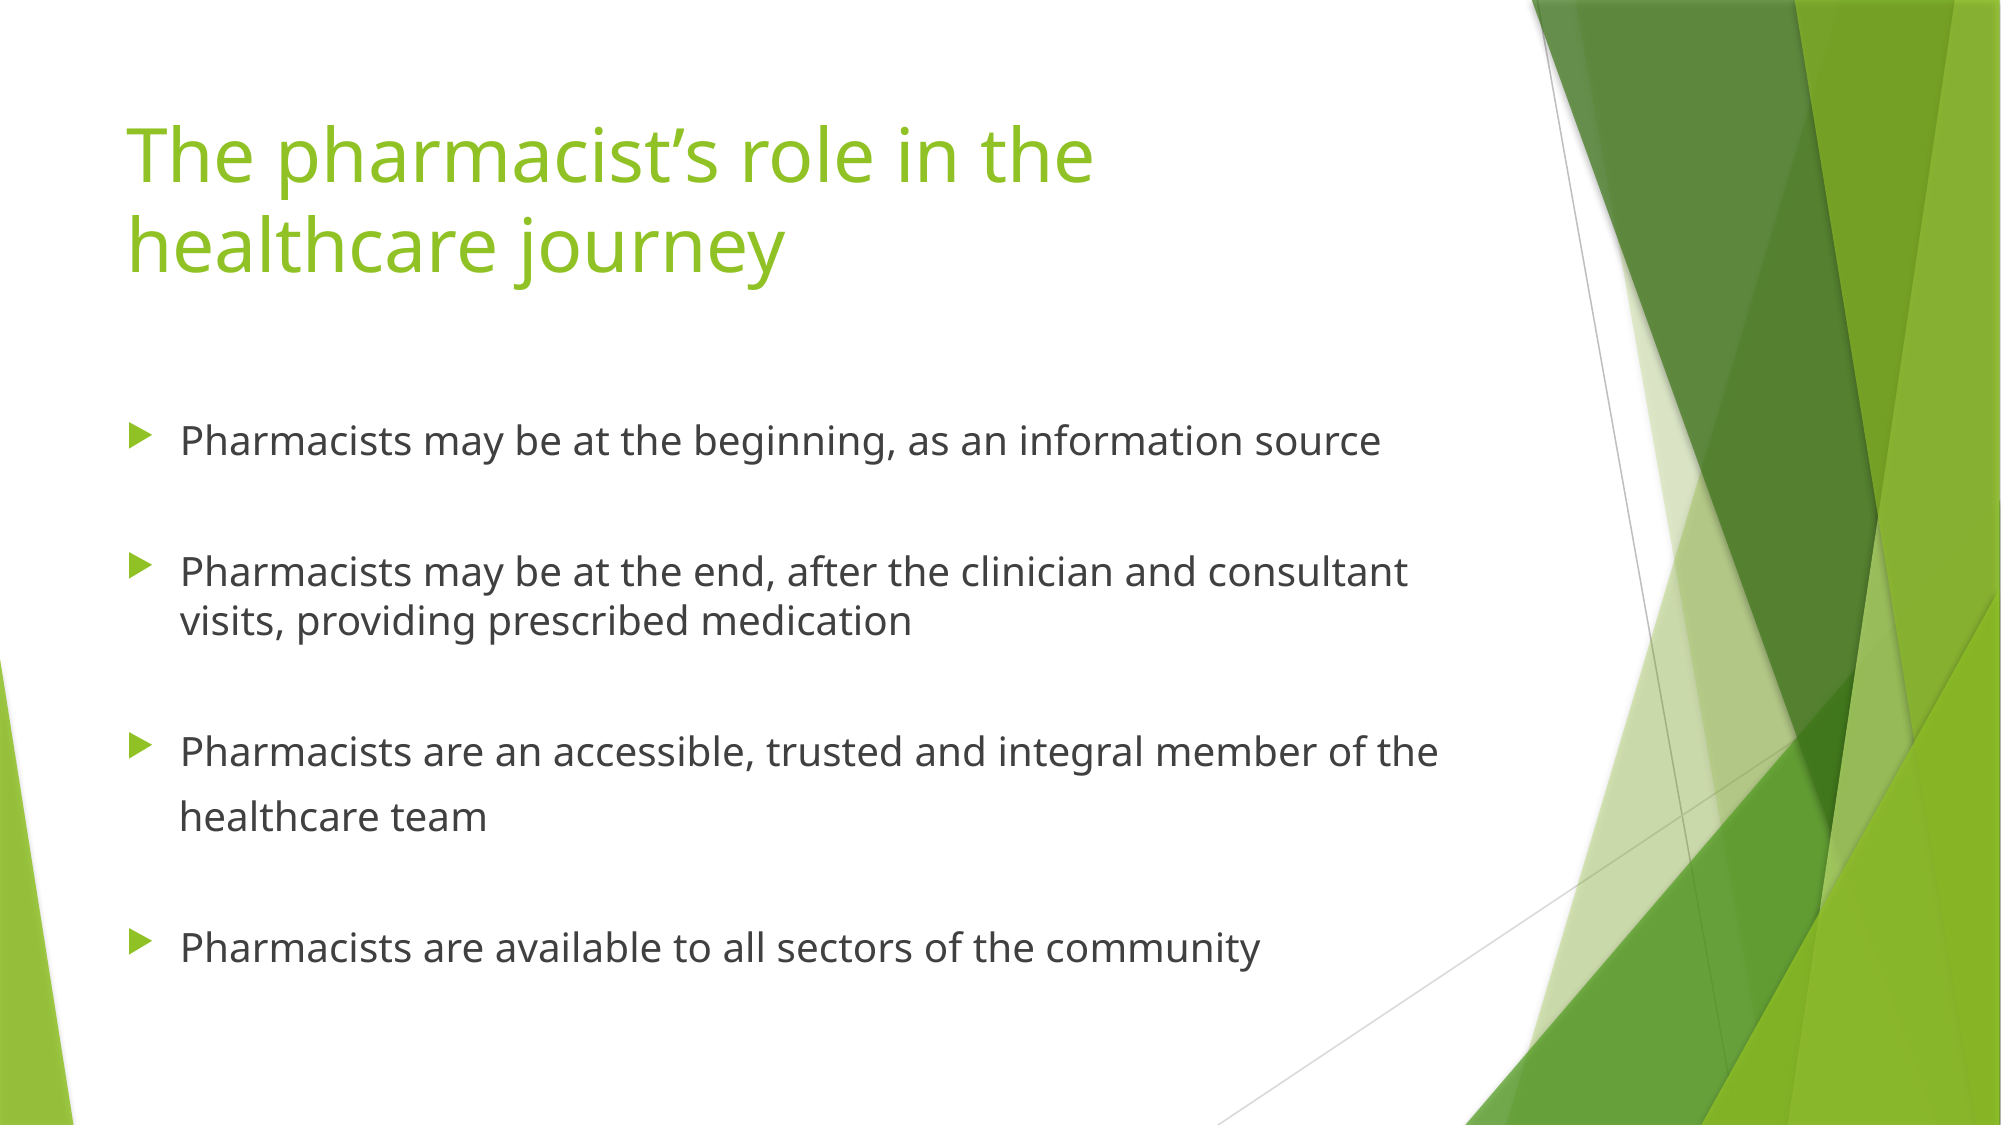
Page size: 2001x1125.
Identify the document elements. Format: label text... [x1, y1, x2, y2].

title The pharmacist’s role in the healthcare journey [111, 99, 1522, 317]
list Pharmacists may be at the beginning, as an information source Pharmacists may be at the end, after the clinician and consultant visits, providing prescribed medication Pharmacists are an accessible, trusted and integral member of the healthcare team Pharmacists are available to all sectors of the community [111, 354, 1522, 992]
